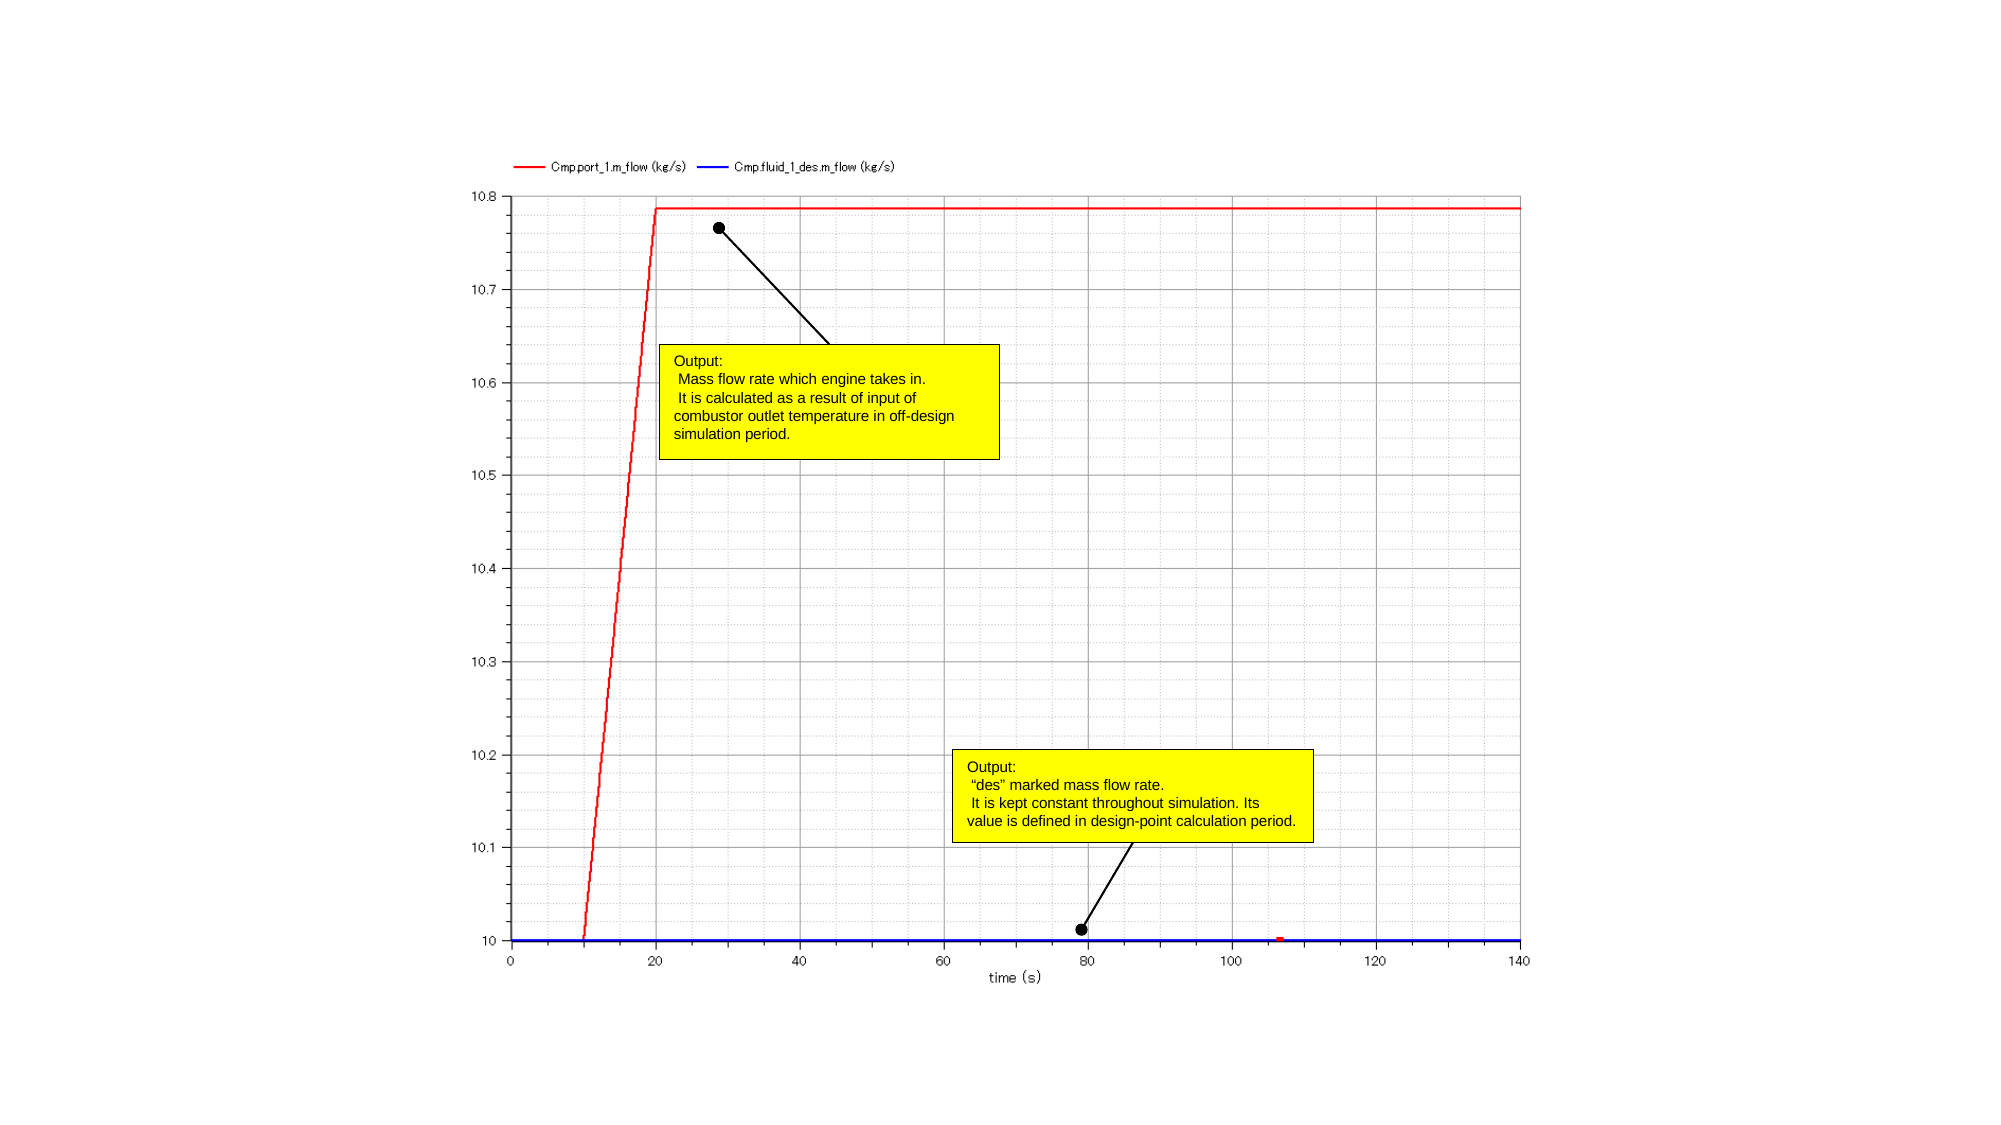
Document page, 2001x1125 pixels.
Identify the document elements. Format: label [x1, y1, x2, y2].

text_box [719, 227, 830, 345]
picture [466, 148, 1538, 989]
text_box [1081, 842, 1133, 930]
